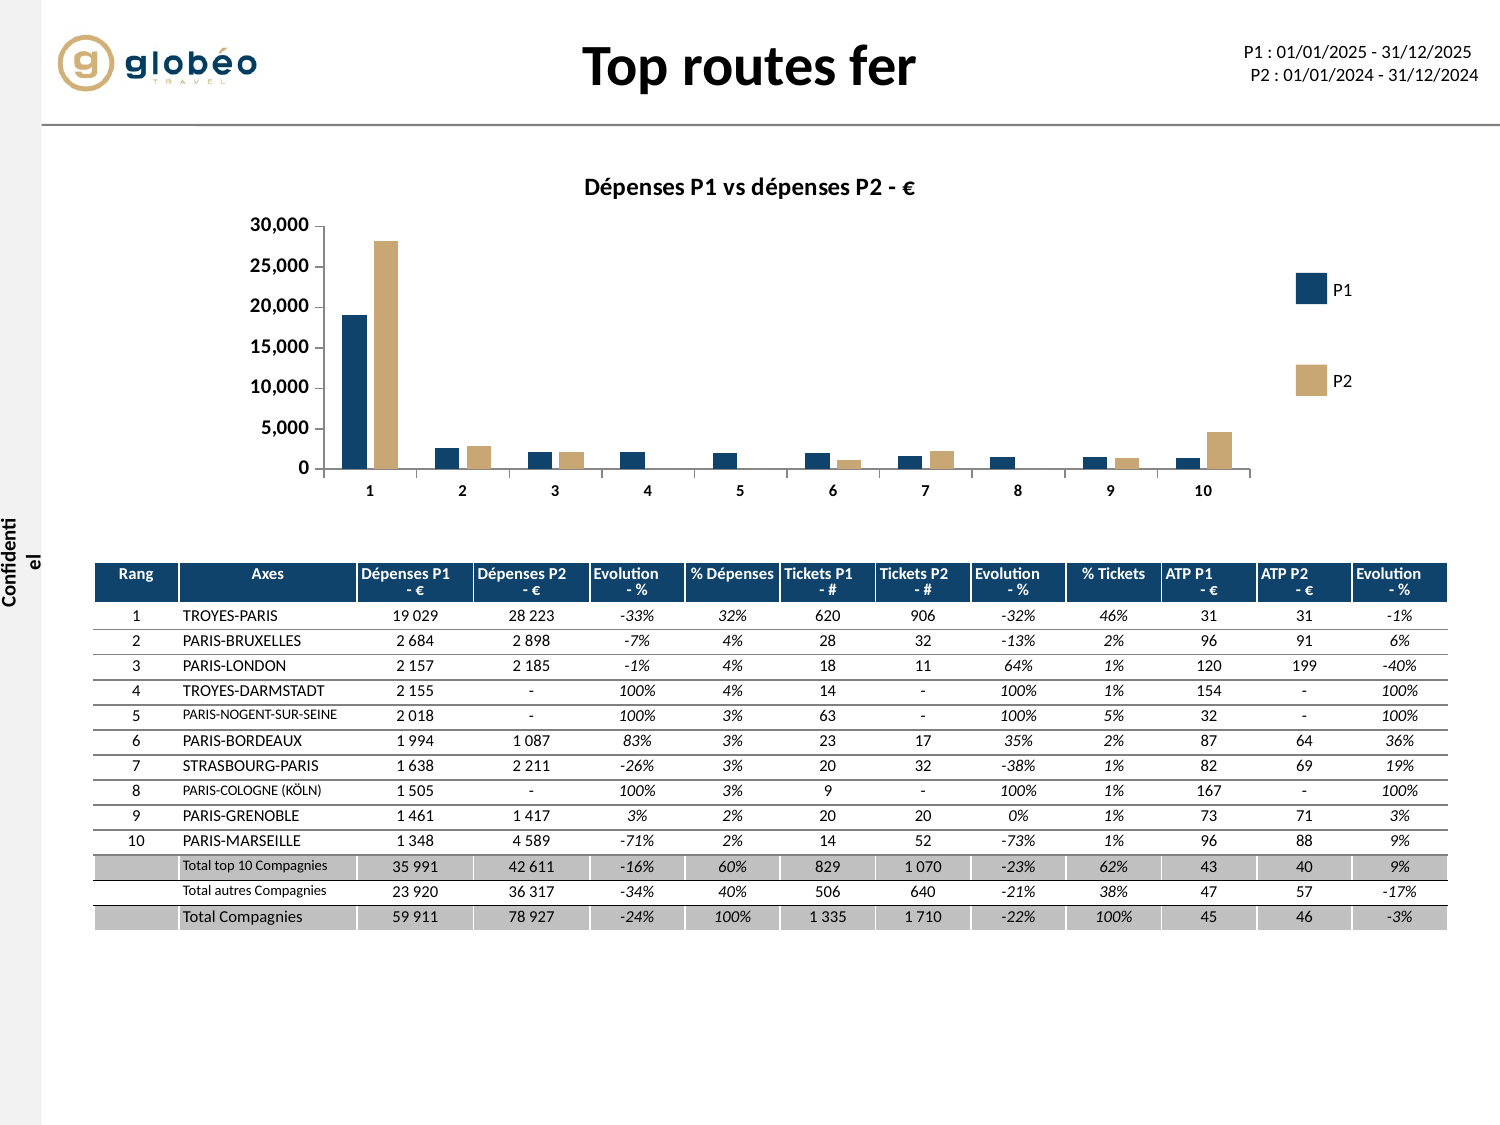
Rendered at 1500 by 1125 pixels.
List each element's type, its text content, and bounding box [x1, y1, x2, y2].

table_cell 60% [686, 856, 779, 880]
table_cell - [474, 706, 589, 729]
table_cell 1 417 [474, 806, 589, 829]
table_cell 2% [686, 831, 779, 854]
table_cell 1% [1067, 781, 1161, 804]
table_cell 100% [1353, 681, 1447, 704]
table_cell 100% [686, 906, 779, 930]
table_cell 20 [781, 756, 875, 779]
table_cell 62% [1067, 856, 1161, 880]
table_cell 11 [876, 655, 970, 679]
table_cell 18 [781, 655, 875, 679]
table_cell 35 991 [358, 856, 473, 880]
table_cell 6 [95, 731, 178, 754]
table_cell 36% [1353, 731, 1447, 754]
table_cell 28 223 [474, 607, 589, 629]
table_cell 46 [1258, 906, 1351, 930]
table_cell 1 335 [781, 906, 875, 930]
table_cell 4% [686, 655, 779, 679]
table_cell 154 [1162, 681, 1256, 704]
table_header ATP P2 - € [1258, 563, 1351, 602]
table_cell -22% [972, 906, 1065, 930]
table_cell 96 [1162, 831, 1256, 854]
table_cell 2% [1067, 731, 1161, 754]
table_cell -1% [591, 655, 684, 679]
table_cell 1 638 [358, 756, 473, 779]
table_cell 40 [1258, 856, 1351, 880]
table_header % Dépenses [686, 563, 779, 602]
table_cell 71 [1258, 806, 1351, 829]
table_cell 100% [591, 781, 684, 804]
table_cell 43 [1162, 856, 1256, 880]
table_cell -38% [972, 756, 1065, 779]
table_cell 31 [1162, 607, 1256, 629]
table_cell 100% [1067, 906, 1161, 930]
table_header Axes [180, 563, 356, 602]
table_cell 59 911 [358, 906, 473, 930]
table_cell 23 920 [358, 881, 473, 905]
table_cell Total top 10 Compagnies [180, 856, 356, 880]
table_cell 9% [1353, 856, 1447, 880]
table_cell - [1258, 706, 1351, 729]
table_cell 4 589 [474, 831, 589, 854]
table_cell 2 898 [474, 630, 589, 654]
table_cell 88 [1258, 831, 1351, 854]
table_cell -23% [972, 856, 1065, 880]
table_cell 2% [1067, 630, 1161, 654]
table_cell 19 029 [358, 607, 473, 629]
chart [228, 153, 1272, 509]
table_cell 32 [876, 756, 970, 779]
table_cell 7 [95, 756, 178, 779]
table_header Tickets P2 - # [876, 563, 970, 602]
table_cell 20 [781, 806, 875, 829]
table_cell - [876, 681, 970, 704]
table_cell 9 [95, 806, 178, 829]
table_cell 199 [1258, 655, 1351, 679]
table_cell 1% [1067, 831, 1161, 854]
table_cell -73% [972, 831, 1065, 854]
table_cell PARIS-BRUXELLES [180, 630, 356, 654]
table_cell - [1258, 681, 1351, 704]
table_cell 906 [876, 607, 970, 629]
table_cell 1% [1067, 756, 1161, 779]
table_cell 3 [95, 655, 178, 679]
table_cell 1 070 [876, 856, 970, 880]
table_cell 10 [95, 831, 178, 854]
table_cell 91 [1258, 630, 1351, 654]
table_cell - [474, 681, 589, 704]
table_cell 100% [1353, 781, 1447, 804]
table_cell -17% [1353, 881, 1447, 905]
table_cell -3% [1353, 906, 1447, 930]
table_cell 87 [1162, 731, 1256, 754]
table_cell 0% [972, 806, 1065, 829]
table_cell 14 [781, 831, 875, 854]
table_cell 83% [591, 731, 684, 754]
table_cell 3% [591, 806, 684, 829]
table_header % Tickets [1067, 563, 1161, 602]
table_cell 96 [1162, 630, 1256, 654]
table_cell 640 [876, 881, 970, 905]
table_cell 120 [1162, 655, 1256, 679]
table_cell 1 505 [358, 781, 473, 804]
text_box P2 [1294, 363, 1392, 398]
table_cell 63 [781, 706, 875, 729]
table_cell 100% [972, 706, 1065, 729]
table_cell 3% [686, 781, 779, 804]
table_cell 5% [1067, 706, 1161, 729]
table_cell 2 155 [358, 681, 473, 704]
table_cell 17 [876, 731, 970, 754]
table_cell 2 [95, 630, 178, 654]
text_box [0, 0, 44, 1125]
table_cell 100% [972, 781, 1065, 804]
table_cell 167 [1162, 781, 1256, 804]
table_cell 620 [781, 607, 875, 629]
table_cell 5 [95, 706, 178, 729]
table_cell -71% [591, 831, 684, 854]
table_header Dépenses P2 - € [474, 563, 589, 602]
table_cell PARIS-BORDEAUX [180, 731, 356, 754]
table_cell -32% [972, 607, 1065, 629]
table_cell 32 [1162, 706, 1256, 729]
table_cell [95, 856, 178, 880]
table_cell 64 [1258, 731, 1351, 754]
table_cell 100% [591, 706, 684, 729]
table_cell 1 087 [474, 731, 589, 754]
table_cell Total autres Compagnies [180, 881, 356, 905]
table_header Tickets P1 - # [781, 563, 875, 602]
text_box Confidentiel [2, 498, 37, 627]
table_cell 4% [686, 681, 779, 704]
table_cell PARIS-GRENOBLE [180, 806, 356, 829]
table_cell STRASBOURG-PARIS [180, 756, 356, 779]
table_cell -13% [972, 630, 1065, 654]
table_cell 100% [1353, 706, 1447, 729]
table_cell 6% [1353, 630, 1447, 654]
table_cell PARIS-COLOGNE (KÖLN) [180, 781, 356, 804]
table_cell PARIS-MARSEILLE [180, 831, 356, 854]
table_cell 82 [1162, 756, 1256, 779]
table_cell 2 157 [358, 655, 473, 679]
table_cell 3% [686, 706, 779, 729]
table_cell -1% [1353, 607, 1447, 629]
table_cell 35% [972, 731, 1065, 754]
table_cell 1 [95, 607, 178, 629]
table_cell 829 [781, 856, 875, 880]
table_header Evolution - % [1353, 563, 1447, 602]
table_cell 9% [1353, 831, 1447, 854]
table_cell 73 [1162, 806, 1256, 829]
table_cell 4 [95, 681, 178, 704]
table_cell 9 [781, 781, 875, 804]
table_cell -33% [591, 607, 684, 629]
table_cell PARIS-LONDON [180, 655, 356, 679]
table_cell -16% [591, 856, 684, 880]
table_cell -40% [1353, 655, 1447, 679]
table_cell 100% [591, 681, 684, 704]
table_cell -34% [591, 881, 684, 905]
table_cell 2 211 [474, 756, 589, 779]
table_cell 1% [1067, 655, 1161, 679]
table_cell 3% [686, 756, 779, 779]
table_cell 52 [876, 831, 970, 854]
table_cell 20 [876, 806, 970, 829]
table_cell Total Compagnies [180, 906, 356, 930]
table_cell 2 684 [358, 630, 473, 654]
table_cell 36 317 [474, 881, 589, 905]
table_cell -24% [591, 906, 684, 930]
table_cell 1 710 [876, 906, 970, 930]
table_cell [95, 906, 178, 930]
table_cell 28 [781, 630, 875, 654]
table_cell 23 [781, 731, 875, 754]
table_header Rang [95, 563, 178, 602]
table_cell 2 018 [358, 706, 473, 729]
table_cell 57 [1258, 881, 1351, 905]
table_header Dépenses P1 - € [358, 563, 473, 602]
table_cell 32 [876, 630, 970, 654]
table_cell 506 [781, 881, 875, 905]
table_cell - [474, 781, 589, 804]
table_cell 46% [1067, 607, 1161, 629]
picture [51, 29, 261, 95]
table_cell 2% [686, 806, 779, 829]
table_cell 32% [686, 607, 779, 629]
text_box P1 [1294, 271, 1392, 306]
table_header Evolution - % [591, 563, 684, 602]
table_header ATP P1 - € [1162, 563, 1256, 602]
table_cell 4% [686, 630, 779, 654]
table_cell -26% [591, 756, 684, 779]
table_cell PARIS-NOGENT-SUR-SEINE [180, 706, 356, 729]
table_cell 19% [1353, 756, 1447, 779]
table_cell [95, 881, 178, 905]
table_cell 31 [1258, 607, 1351, 629]
table_cell 100% [972, 681, 1065, 704]
table_cell - [1258, 781, 1351, 804]
table_cell 3% [686, 731, 779, 754]
table_cell 78 927 [474, 906, 589, 930]
table_header Evolution - % [972, 563, 1065, 602]
table_cell 3% [1353, 806, 1447, 829]
table_cell 1 348 [358, 831, 473, 854]
table_cell 1% [1067, 806, 1161, 829]
table_cell - [876, 706, 970, 729]
table_cell 1% [1067, 681, 1161, 704]
table_cell 42 611 [474, 856, 589, 880]
table_cell 8 [95, 781, 178, 804]
table_cell 1 461 [358, 806, 473, 829]
text_box Top routes fer [123, 8, 1227, 117]
table_cell -7% [591, 630, 684, 654]
table_cell 69 [1258, 756, 1351, 779]
table_cell - [876, 781, 970, 804]
table_cell 14 [781, 681, 875, 704]
table_cell 45 [1162, 906, 1256, 930]
table_cell 64% [972, 655, 1065, 679]
table_cell 38% [1067, 881, 1161, 905]
table_cell TROYES-PARIS [180, 607, 356, 629]
table_cell 40% [686, 881, 779, 905]
text_box P1 : 01/01/2025 - 31/12/2025 P2 : 01/01/2024 - 31/12/2024 [1227, 8, 1500, 117]
table_cell -21% [972, 881, 1065, 905]
table_cell 47 [1162, 881, 1256, 905]
table_cell 1 994 [358, 731, 473, 754]
table_cell 2 185 [474, 655, 589, 679]
table_cell TROYES-DARMSTADT [180, 681, 356, 704]
